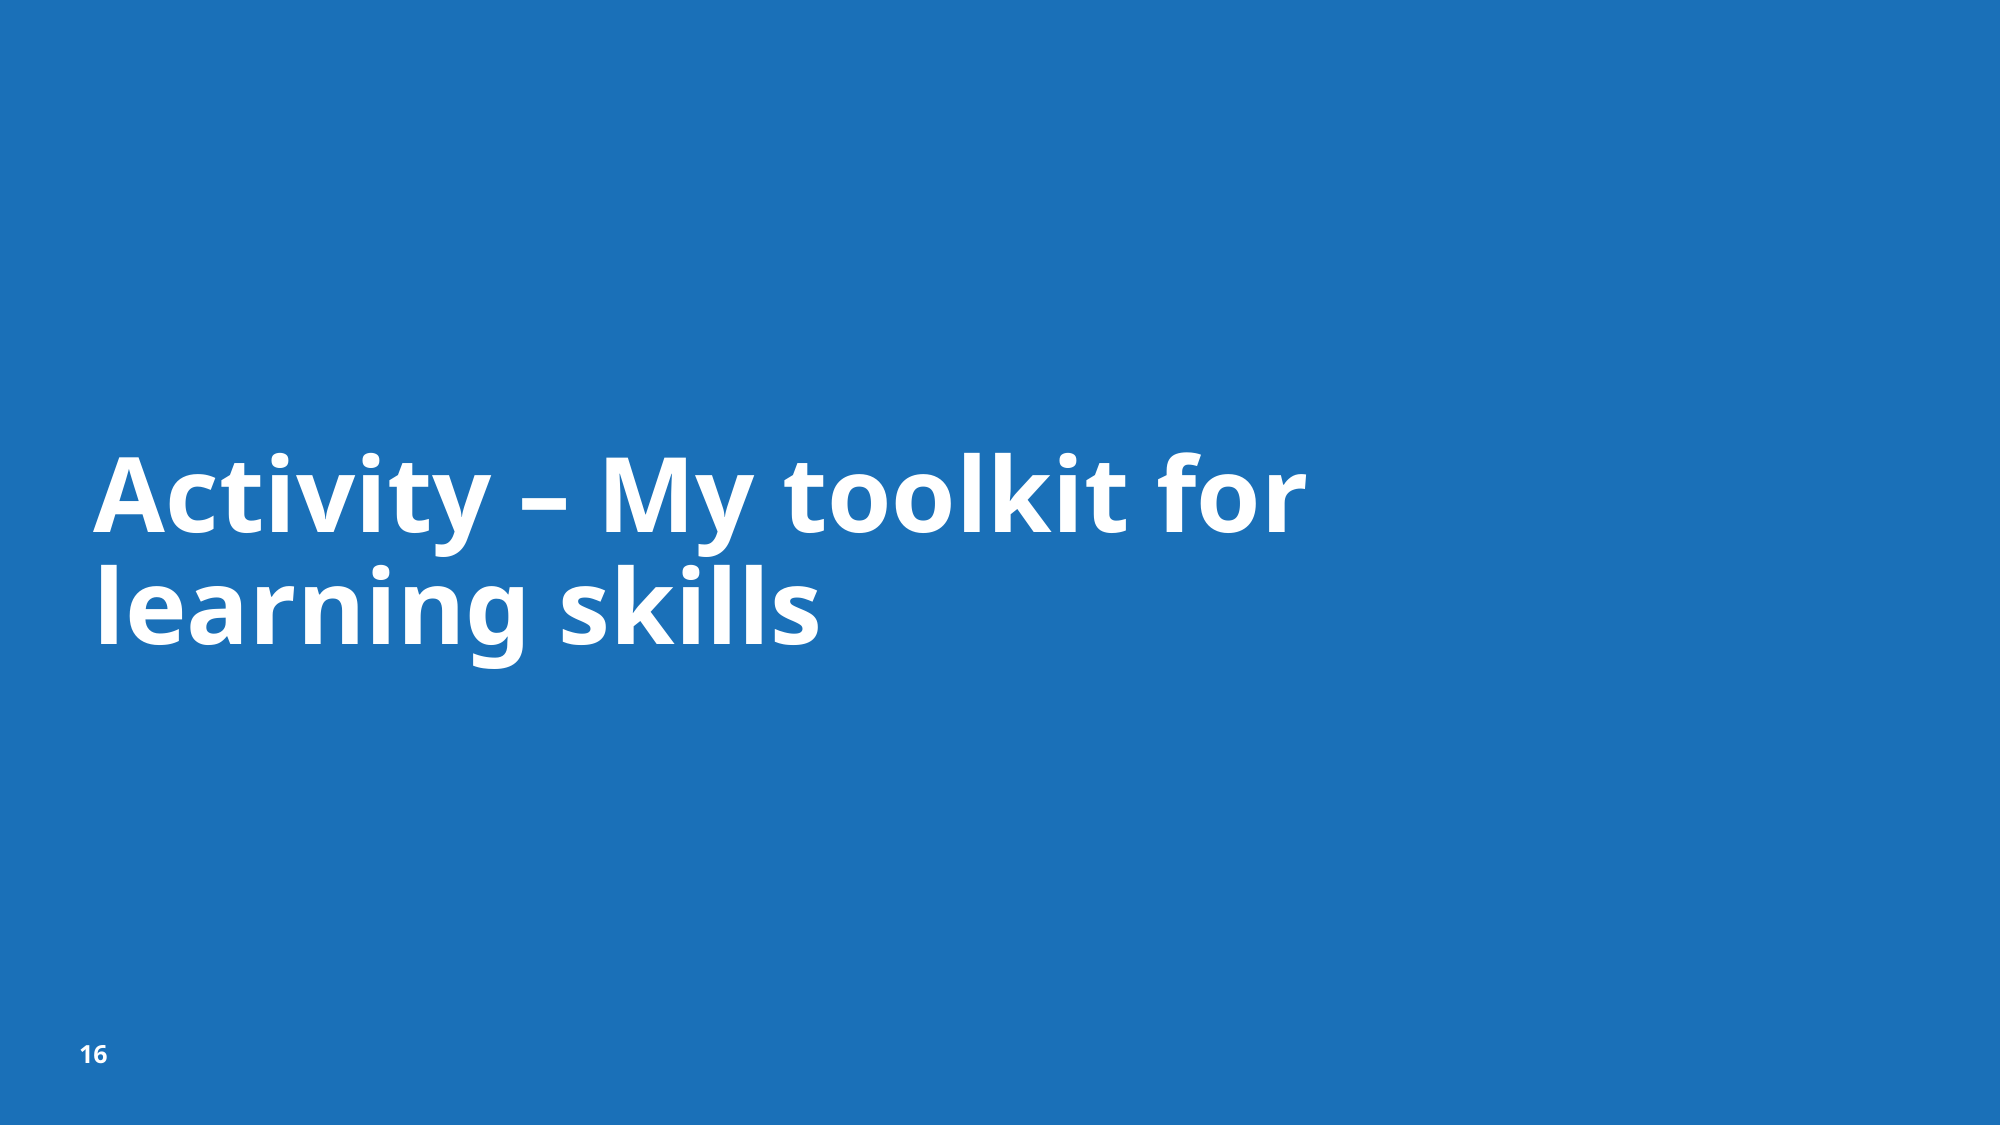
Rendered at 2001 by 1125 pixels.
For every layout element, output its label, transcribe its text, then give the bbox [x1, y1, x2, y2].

slide_number 16 [79, 1023, 190, 1073]
title Activity – My toolkit for learning skills [78, 125, 1769, 984]
